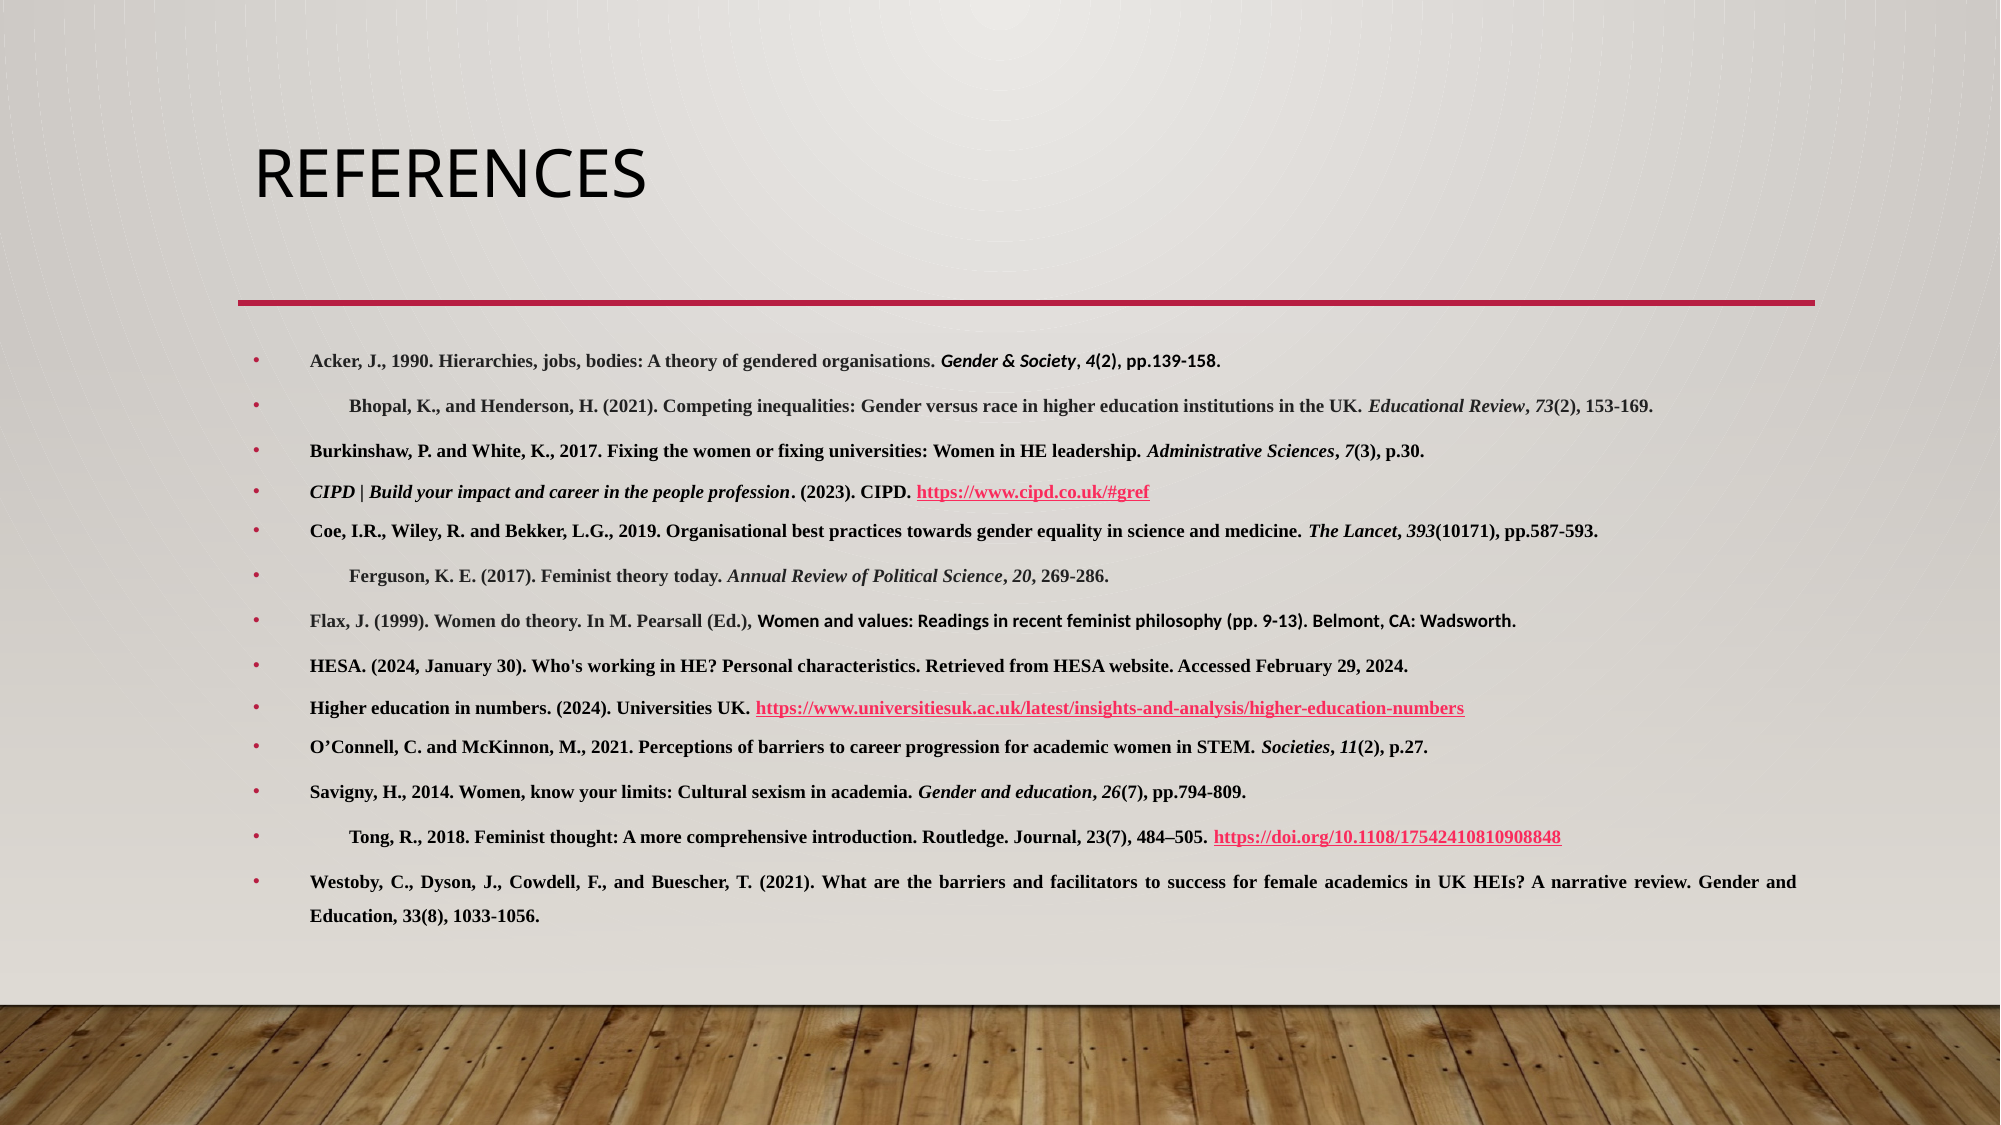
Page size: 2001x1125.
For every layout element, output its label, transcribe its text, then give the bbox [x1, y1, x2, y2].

title References [238, 131, 1814, 304]
list Acker, J., 1990. Hierarchies, jobs, bodies: A theory of gendered organisations. Gender & Society, 4(2), pp.139-158. Bhopal, K., and Henderson, H. (2021). Competing inequalities: Gender versus race in higher education institutions in the UK. Educational Review, 73(2), 153-169. Burkinshaw, P. and White, K., 2017. Fixing the women or fixing universities: Women in HE leadership. Administrative Sciences, 7(3), p.30. CIPD | Build your impact and career in the people profession. (2023). CIPD. https://www.cipd.co.uk/#gref Coe, I.R., Wiley, R. and Bekker, L.G., 2019. Organisational best practices towards gender equality in science and medicine. The Lancet, 393(10171), pp.587-593. Ferguson, K. E. (2017). Feminist theory today. Annual Review of Political Science, 20, 269-286. Flax, J. (1999). Women do theory. In M. Pearsall (Ed.), Women and values: Readings in recent feminist philosophy (pp. 9-13). Belmont, CA: Wadsworth. HESA. (2024, January 30). Who's working in HE? Personal characteristics. Retrieved from HESA website. Accessed February 29, 2024. Higher education in numbers. (2024). Universities UK. https://www.universitiesuk.ac.uk/latest/insights-and-analysis/higher-education-numbers O’Connell, C. and McKinnon, M., 2021. Perceptions of barriers to career progression for academic women in STEM. Societies, 11(2), p.27. Savigny, H., 2014. Women, know your limits: Cultural sexism in academia. Gender and education, 26(7), pp.794-809. Tong, R., 2018. Feminist thought: A more comprehensive introduction. Routledge. Journal, 23(7), 484–505. https://doi.org/10.1108/17542410810908848 Westoby, C., Dyson, J., Cowdell, F., and Buescher, T. (2021). What are the barriers and facilitators to success for female academics in UK HEIs? A narrative review. Gender and Education, 33(8), 1033-1056. [238, 304, 1814, 937]
picture [0, 1005, 2000, 1125]
